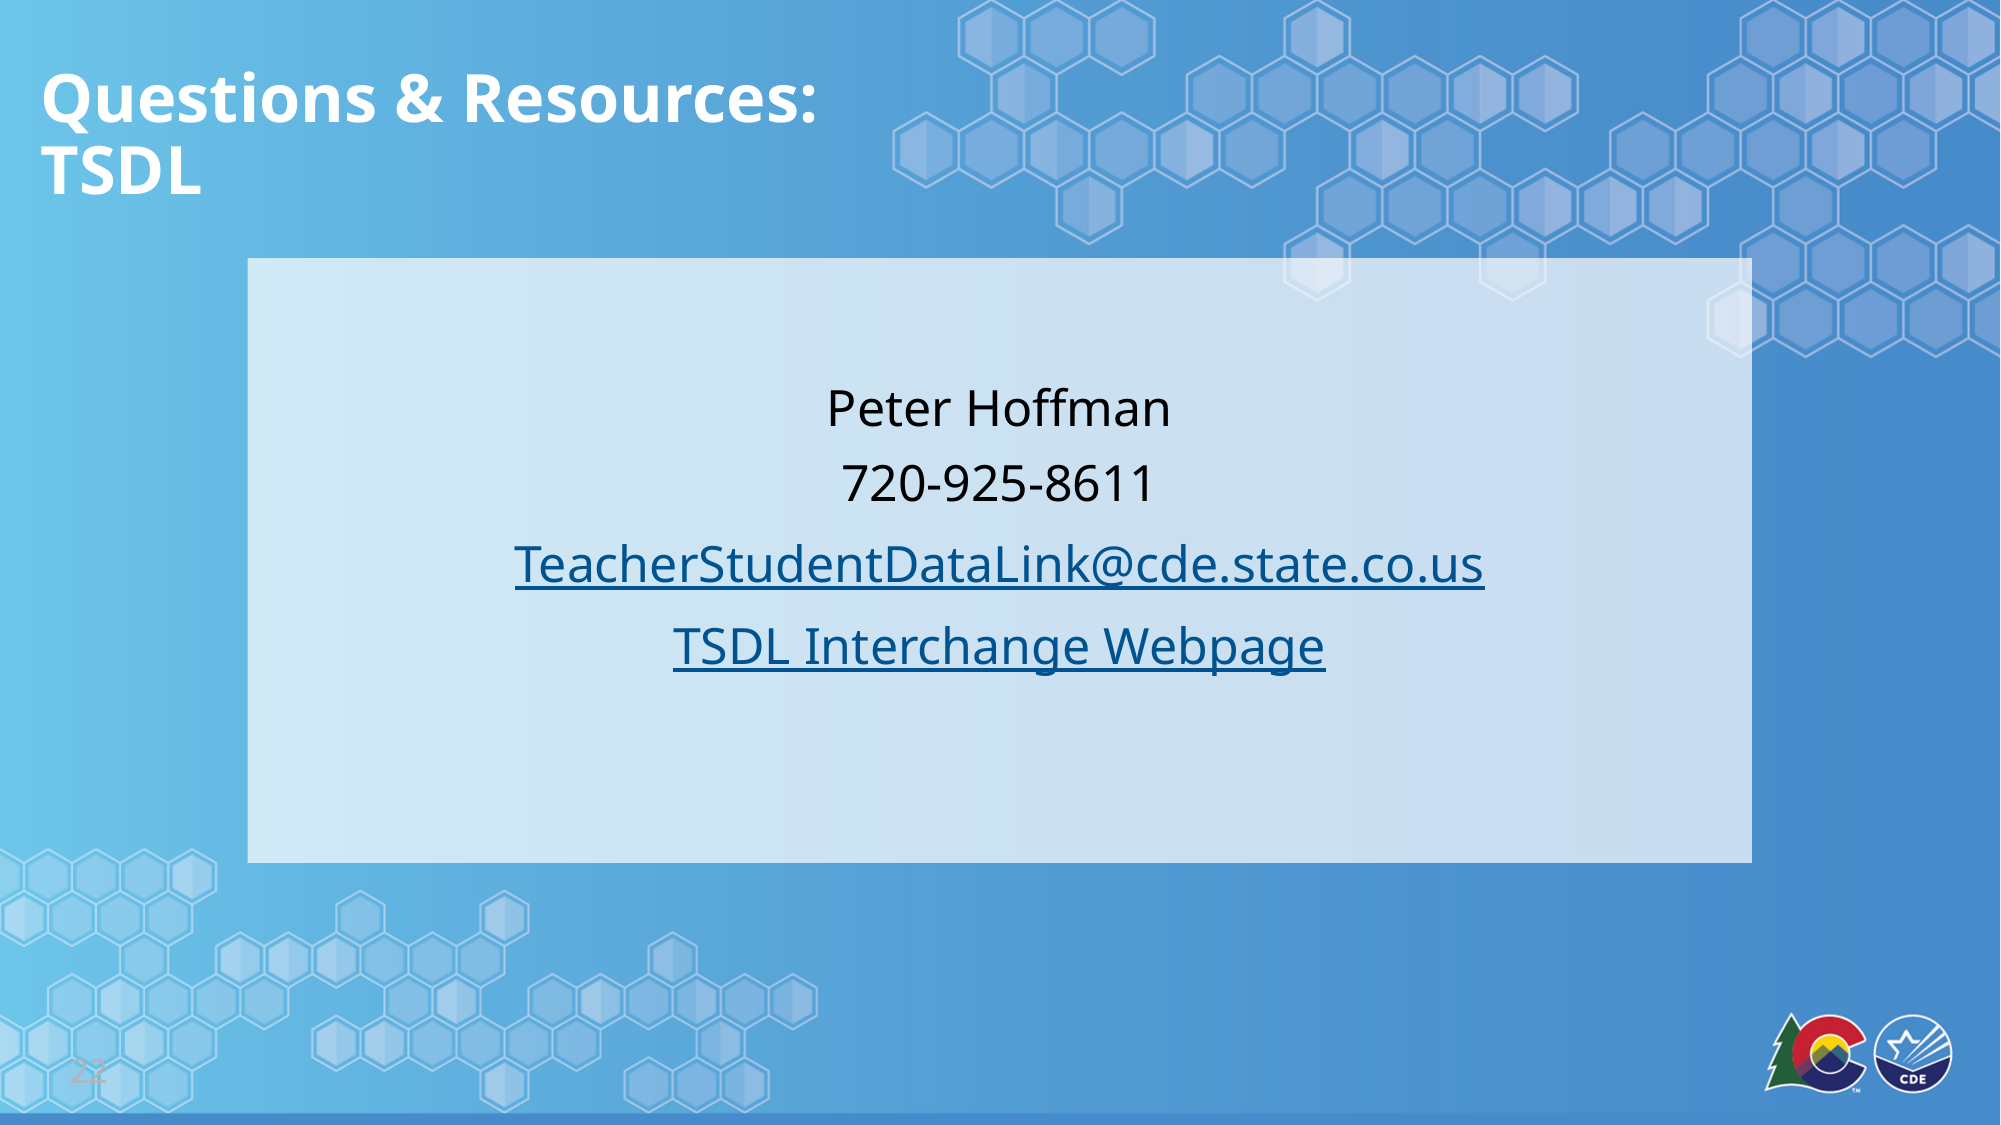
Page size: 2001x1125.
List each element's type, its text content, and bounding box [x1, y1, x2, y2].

list Peter Hoffman 720-925-8611 TeacherStudentDataLink@cde.state.co.us TSDL Interchange Webpage [247, 258, 1752, 863]
title Questions & Resources: TSDL [25, 38, 896, 236]
slide_number 22 [54, 1042, 191, 1103]
picture [0, 0, 2001, 1125]
